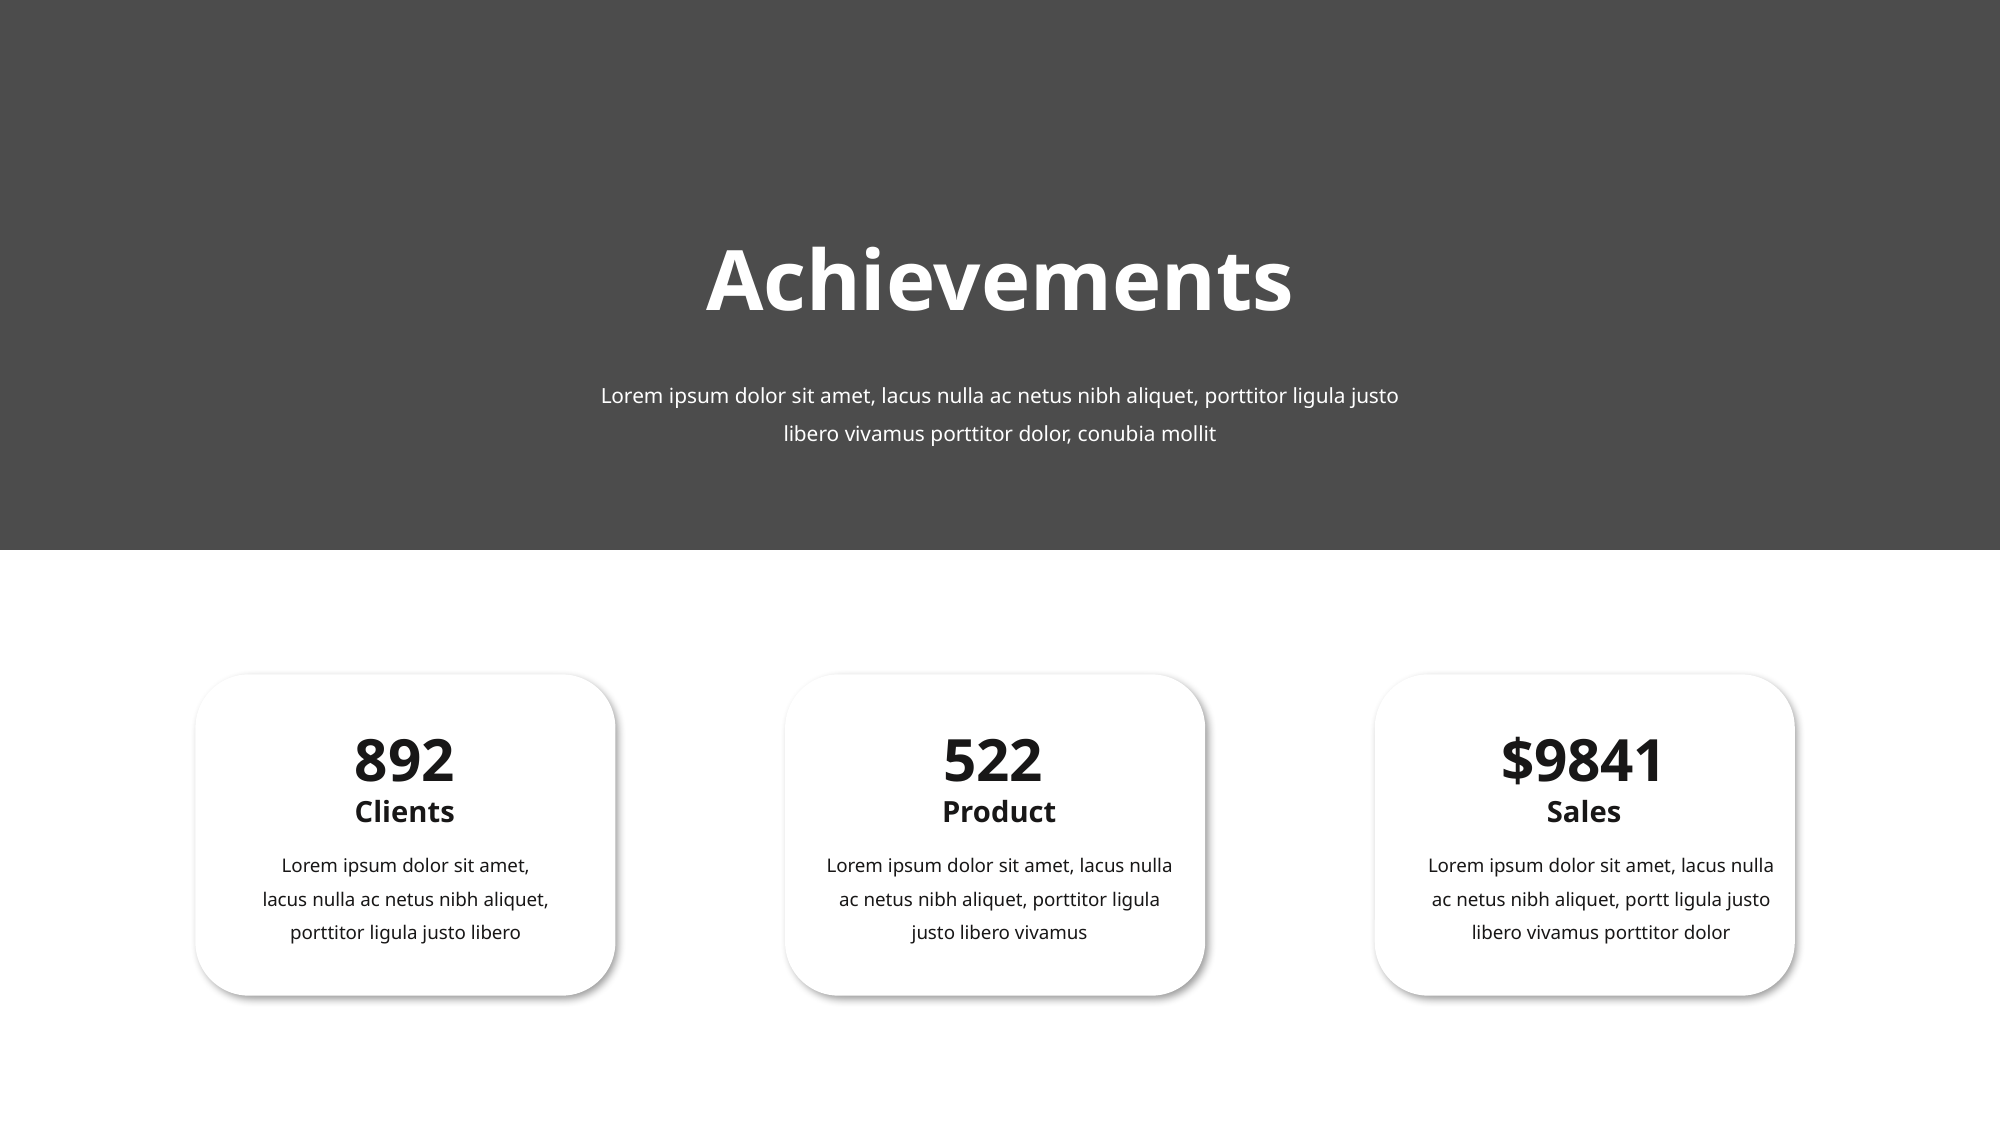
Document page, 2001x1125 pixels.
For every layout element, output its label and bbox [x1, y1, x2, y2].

text_box [785, 674, 1206, 996]
picture [0, 0, 2000, 550]
text_box [195, 674, 616, 996]
text_box [1374, 674, 1795, 996]
